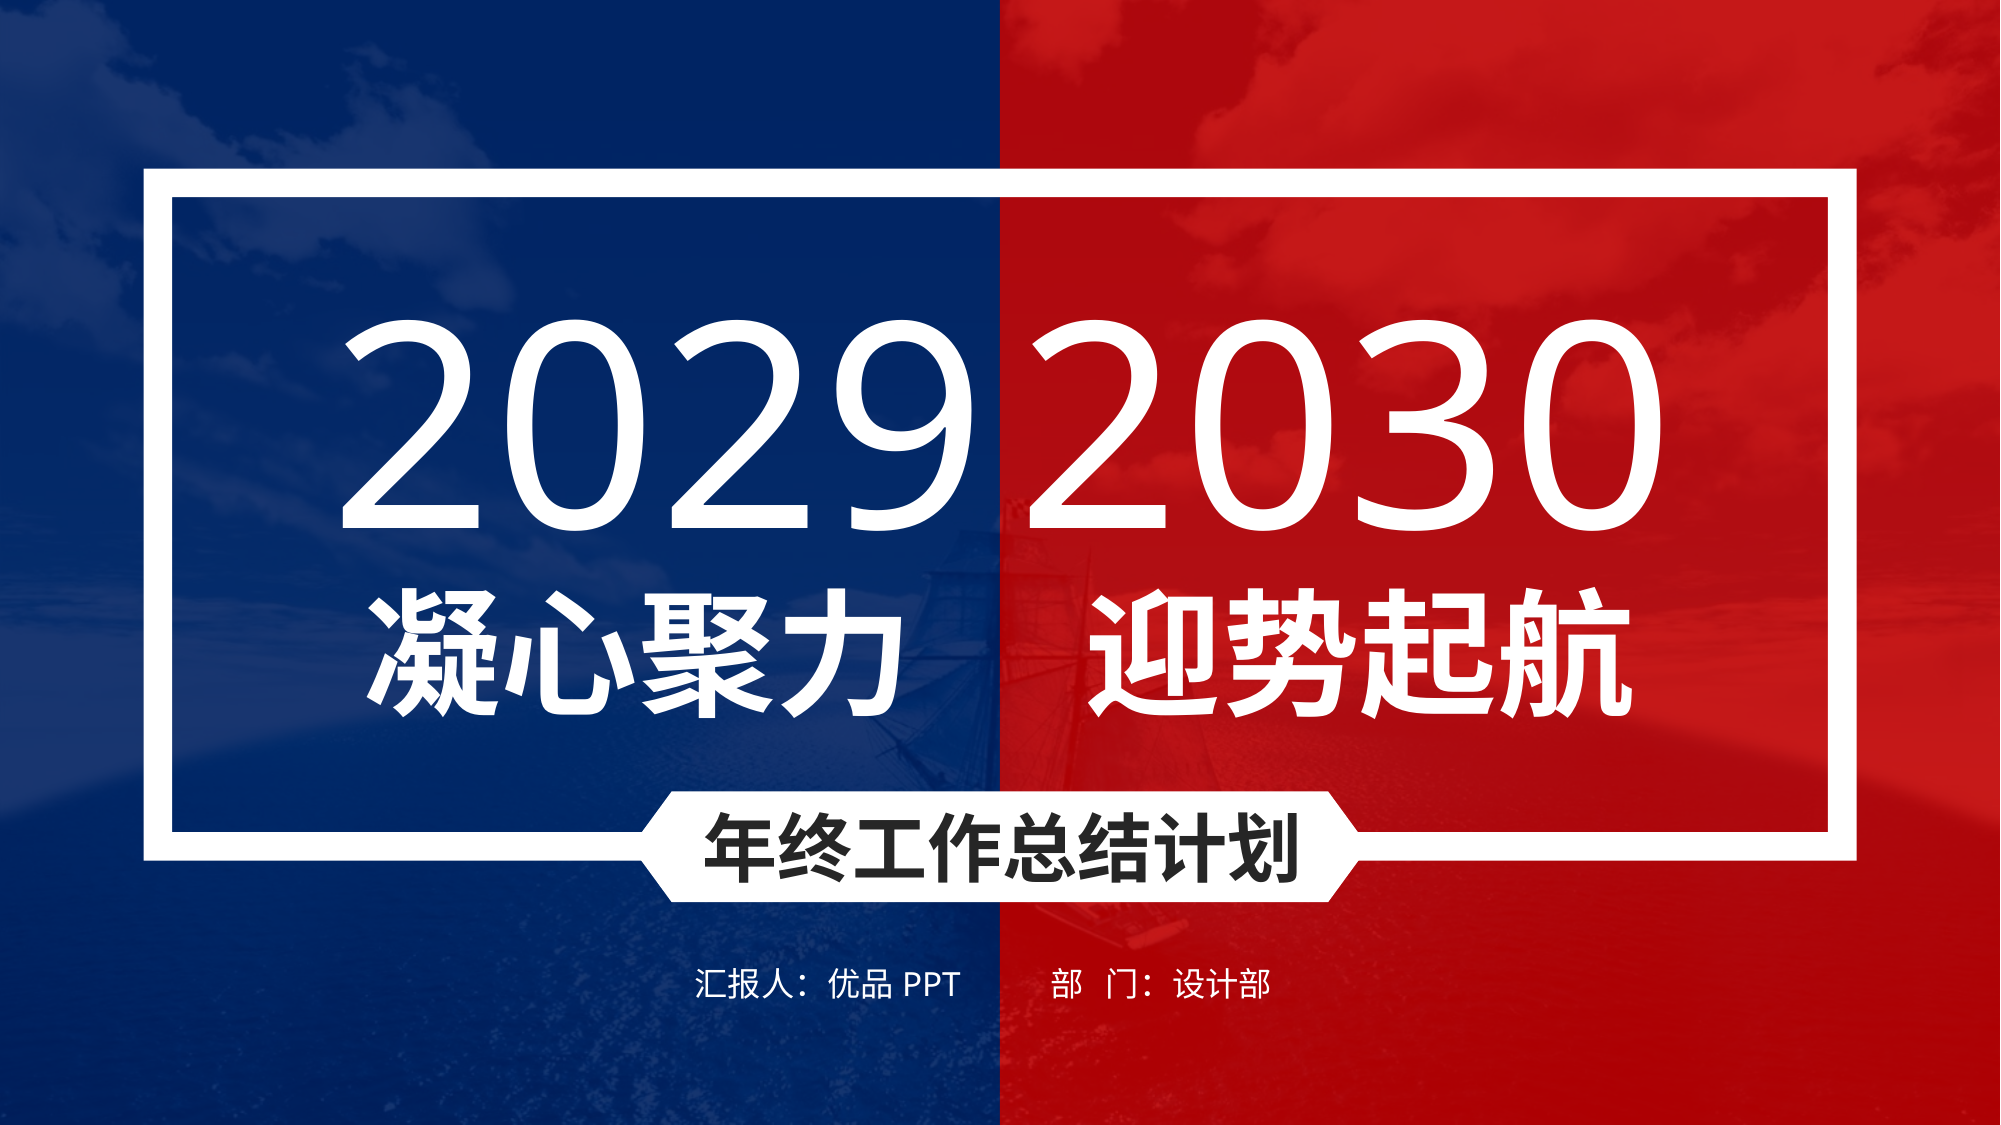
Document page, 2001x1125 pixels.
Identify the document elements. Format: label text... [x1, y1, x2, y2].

text_box 凝心聚力 [348, 560, 928, 741]
text_box 迎势起航 [1070, 560, 1650, 741]
text_box 汇报人：优品PPT [679, 955, 976, 1011]
text_box [999, 0, 2000, 1125]
text_box 2029 [314, 233, 1001, 594]
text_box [631, 791, 1369, 903]
text_box [0, 0, 999, 1125]
text_box 部 门：设计部 [1035, 955, 1288, 1011]
text_box 2030 [1001, 233, 1690, 594]
text_box [142, 168, 1858, 862]
